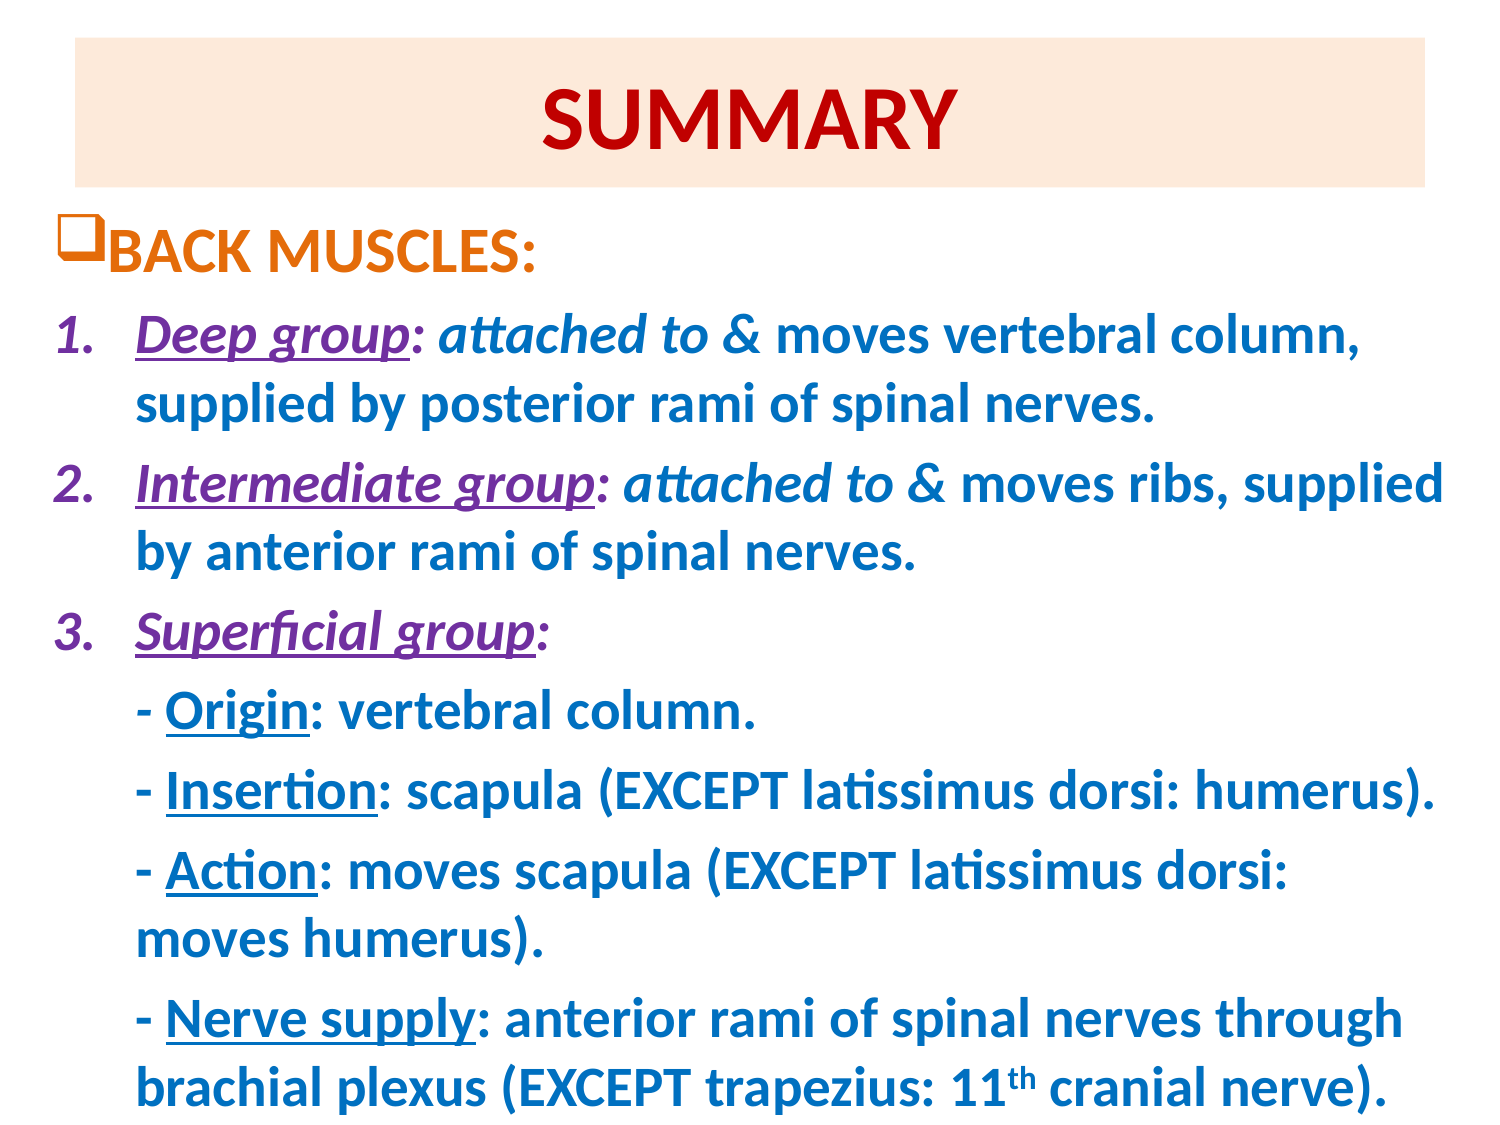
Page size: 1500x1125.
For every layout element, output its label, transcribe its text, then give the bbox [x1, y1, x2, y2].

title SUMMARY [75, 37, 1425, 188]
list BACK MUSCLES: Deep group: attached to & moves vertebral column, supplied by posterior rami of spinal nerves. Intermediate group: attached to & moves ribs, supplied by anterior rami of spinal nerves. Superficial group: - Origin: vertebral column. - Insertion: scapula (EXCEPT latissimus dorsi: humerus). - Action: moves scapula (EXCEPT latissimus dorsi: moves humerus). - Nerve supply: anterior rami of spinal nerves through brachial plexus (EXCEPT trapezius: 11th cranial nerve). [37, 200, 1463, 1125]
